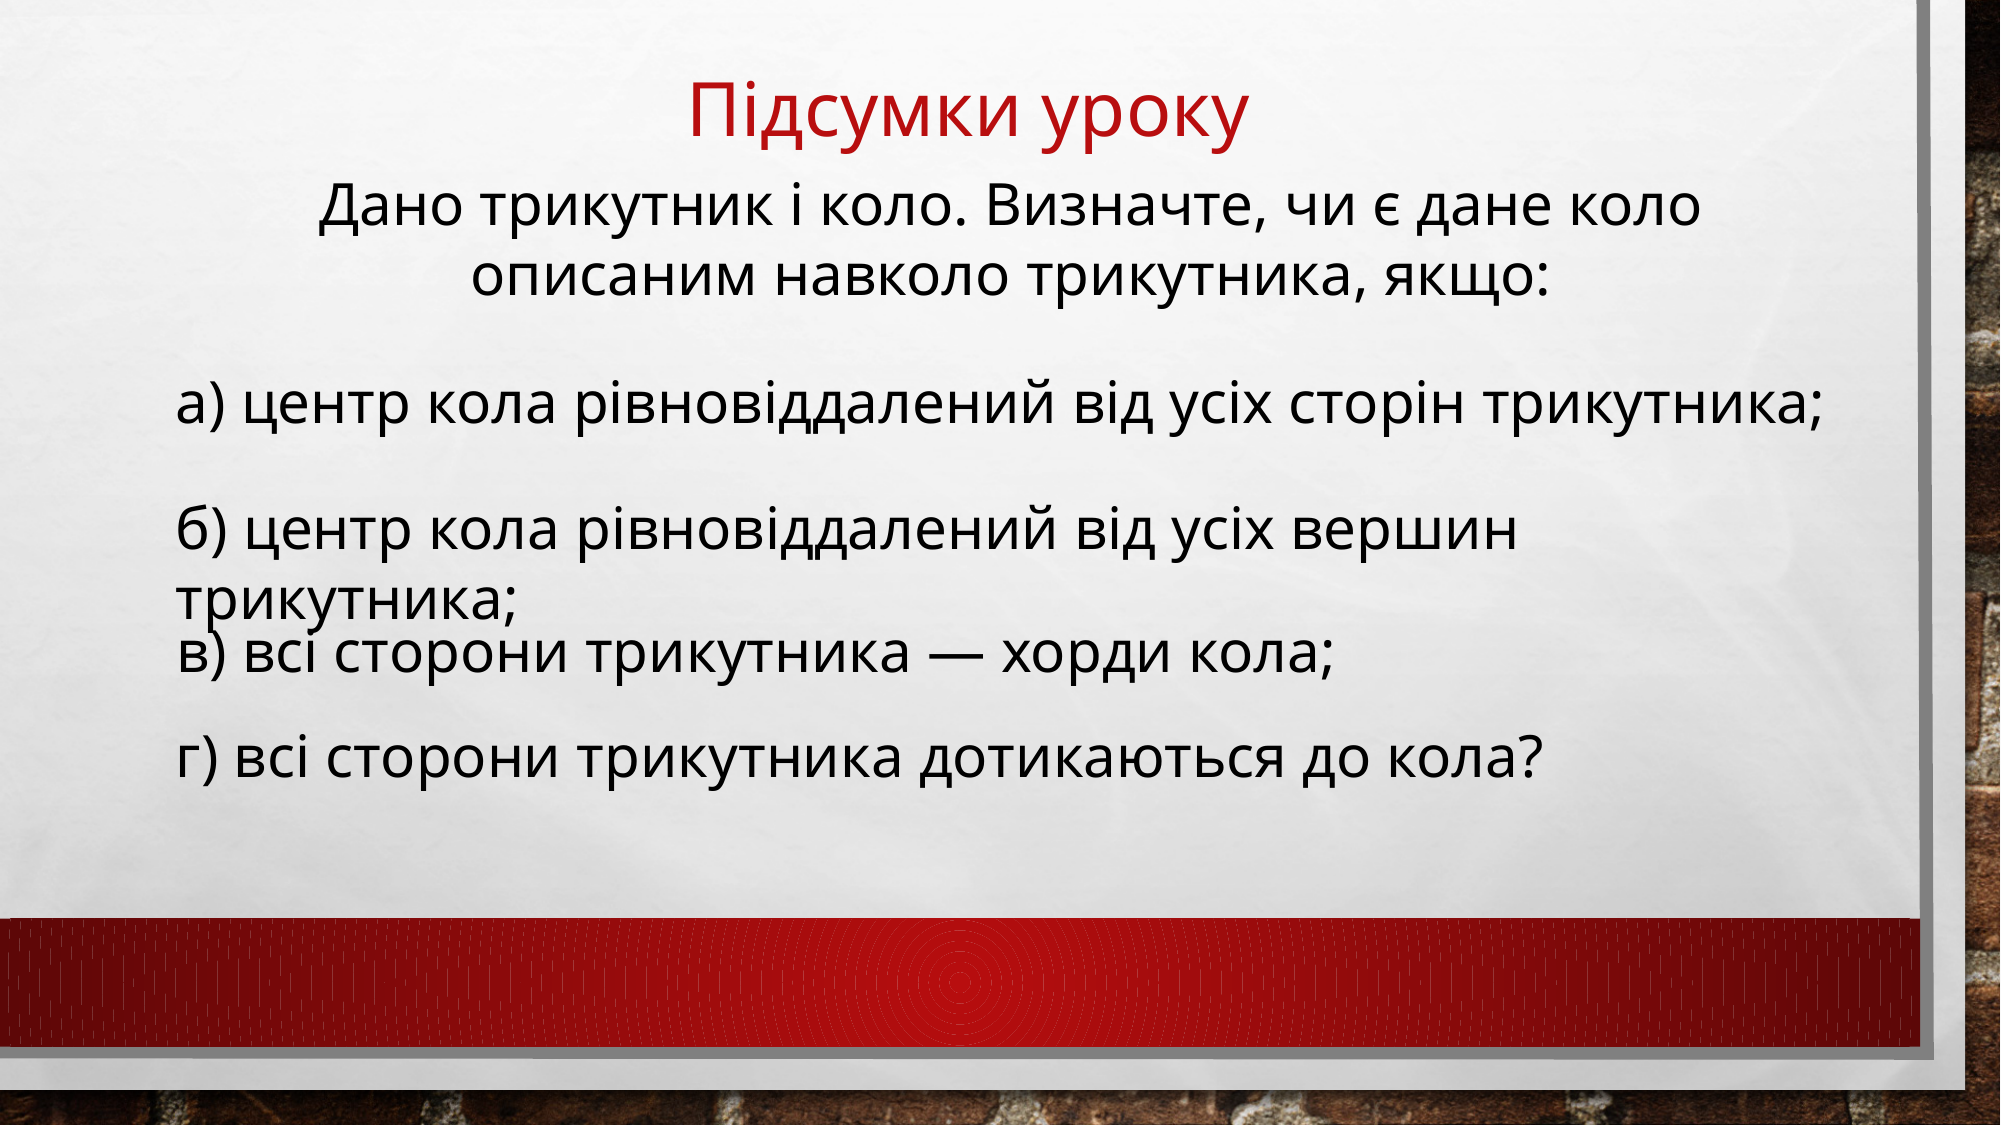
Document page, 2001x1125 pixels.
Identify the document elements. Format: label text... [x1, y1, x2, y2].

text_box б) центр кола рівновіддалений від усіх вершин трикутника; [161, 483, 1861, 639]
text_box Дано трикутник і коло. Визначте, чи є дане коло описаним навколо трикутника, якщо: [161, 159, 1861, 315]
text_box а) центр кола рівновіддалений від усіх сторін трикутника; [161, 358, 1861, 443]
picture [0, 0, 2000, 1125]
text_box Підсумки уроку [514, 53, 1422, 159]
text_box г) всі сторони трикутника дотикаються до кола? [161, 711, 1615, 797]
text_box в) всі сторони трикутника — хорди кола; [161, 606, 1827, 692]
